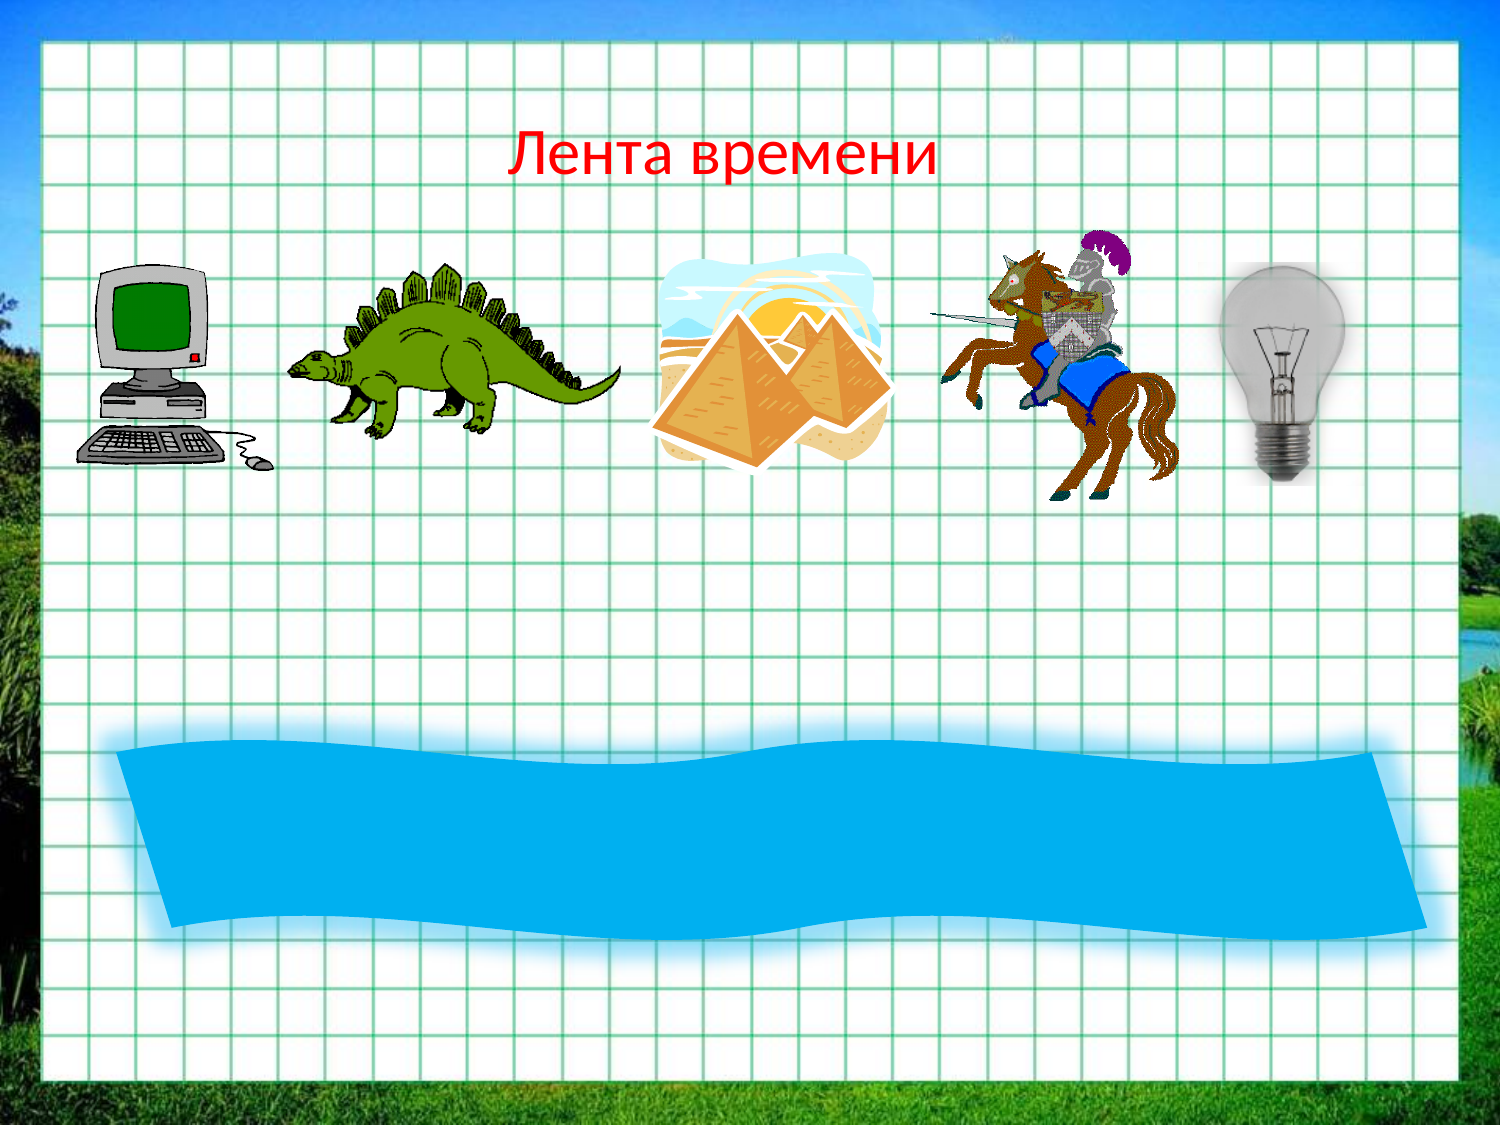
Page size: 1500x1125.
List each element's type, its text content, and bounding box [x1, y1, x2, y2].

text_box Лента времени [492, 100, 970, 196]
text_box [114, 737, 1430, 942]
picture [0, 0, 1500, 1125]
